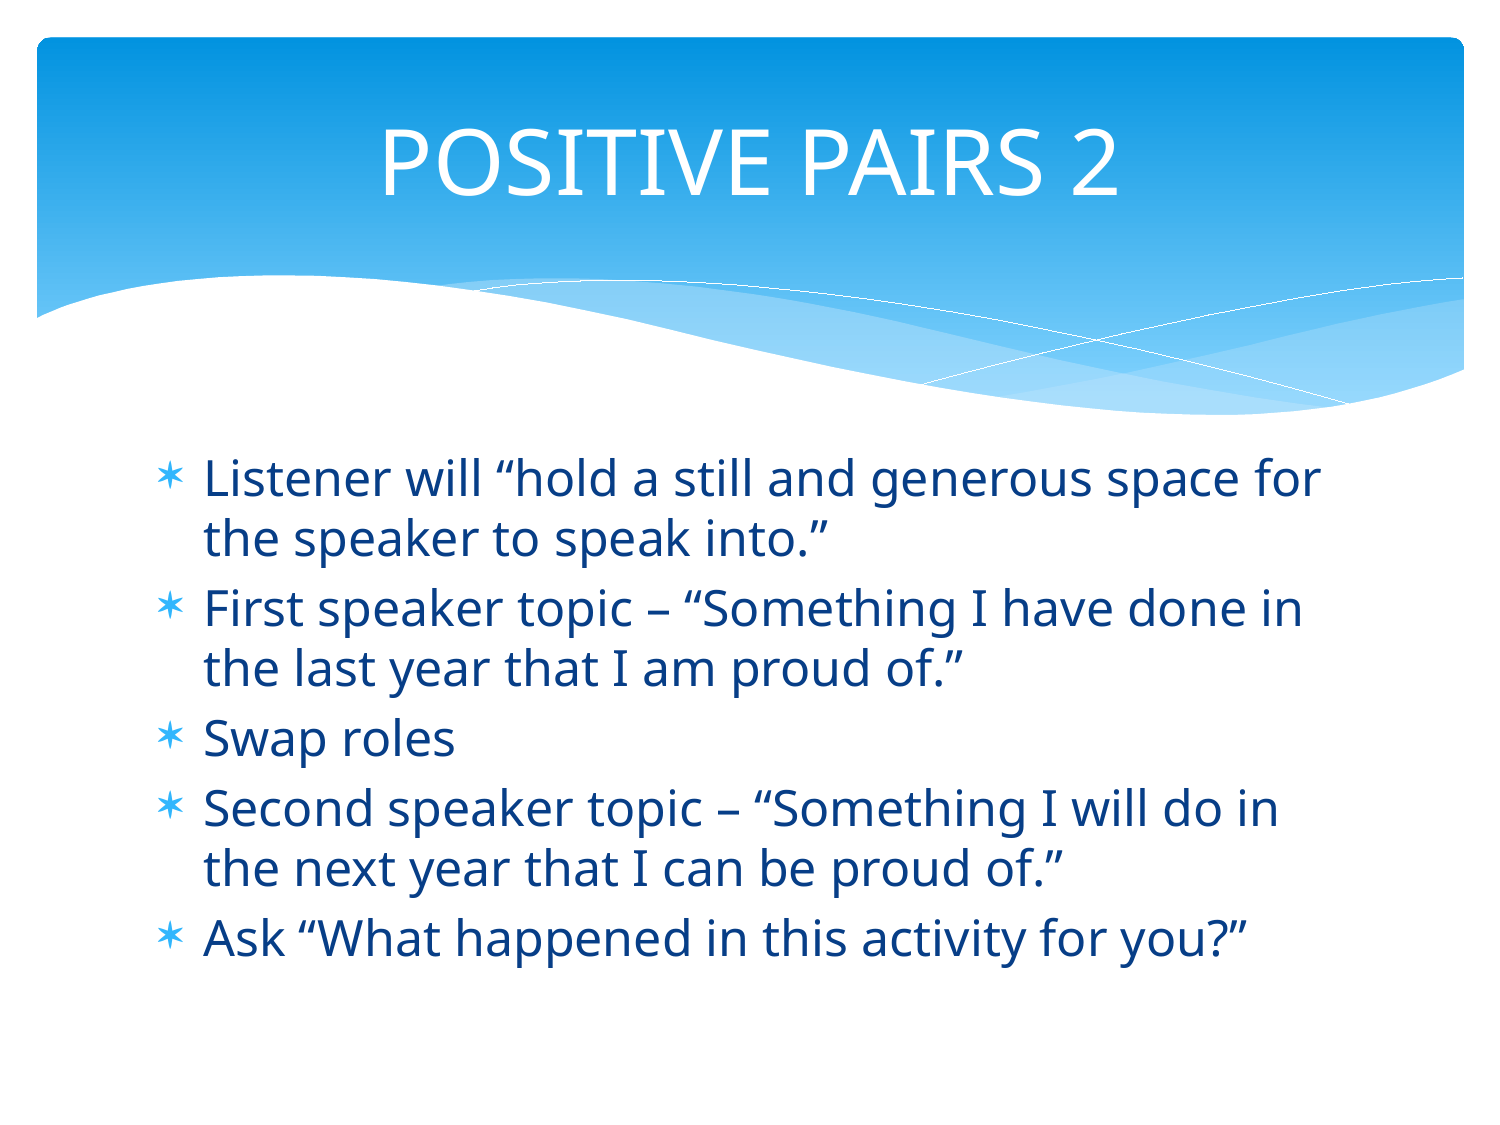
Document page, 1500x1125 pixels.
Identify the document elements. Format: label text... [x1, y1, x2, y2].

title POSITIVE PAIRS 2 [75, 55, 1425, 261]
list Listener will “hold a still and generous space for the speaker to speak into.” First speaker topic – “Something I have done in the last year that I am proud of.” Swap roles Second speaker topic – “Something I will do in the next year that I can be proud of.” Ask “What happened in this activity for you?” [143, 438, 1359, 1005]
